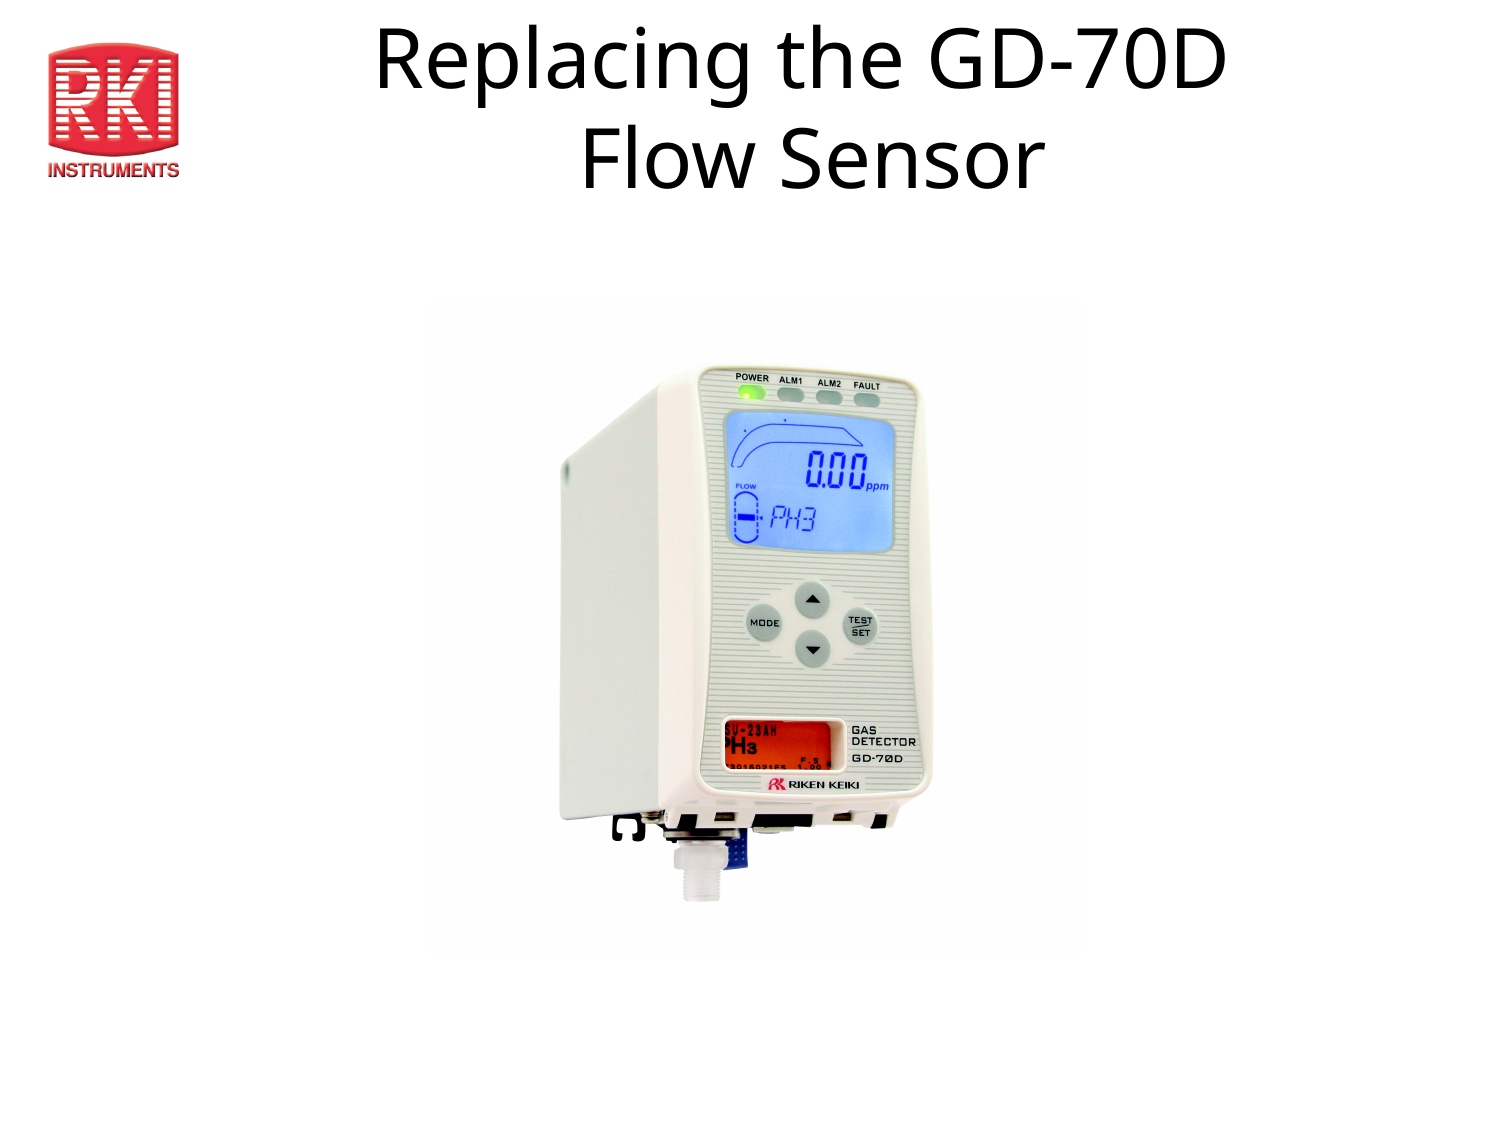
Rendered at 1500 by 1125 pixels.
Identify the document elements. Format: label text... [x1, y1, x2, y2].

picture [430, 302, 1083, 955]
title Replacing the GD-70D Flow Sensor [175, 49, 1451, 161]
picture [37, 37, 188, 184]
